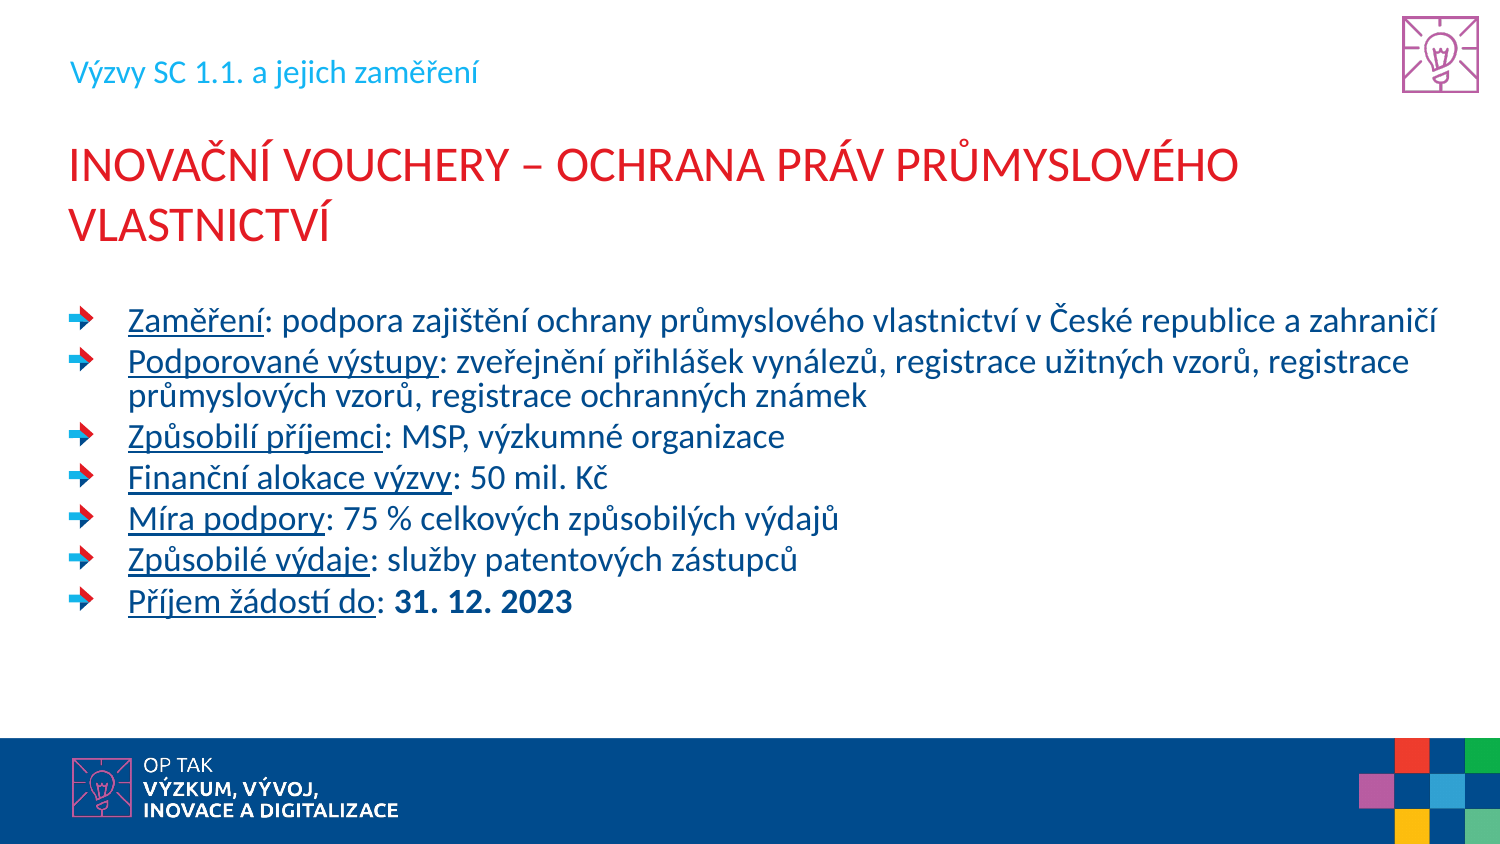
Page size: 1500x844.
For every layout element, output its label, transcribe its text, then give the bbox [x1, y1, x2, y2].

picture [1359, 738, 1500, 844]
picture [1402, 16, 1479, 93]
title Výzvy SC 1.1. a jejich zaměření [70, 50, 1368, 72]
text_box [55, 755, 769, 830]
list INOVAČNÍ VOUCHERY – OCHRANA PRÁV PRŮMYSLOVÉHO VLASTNICTVÍ Zaměření: podpora zajištění ochrany průmyslového vlastnictví v České republice a zahraničí Podporované výstupy: zveřejnění přihlášek vynálezů, registrace užitných vzorů, registrace průmyslových vzorů, registrace ochranných známek Způsobilí příjemci: MSP, výzkumné organizace Finanční alokace výzvy: 50 mil. Kč Míra podpory: 75 % celkových způsobilých výdajů Způsobilé výdaje: služby patentových zástupců Příjem žádostí do: 31. 12. 2023 [68, 72, 1450, 709]
picture [72, 756, 398, 819]
